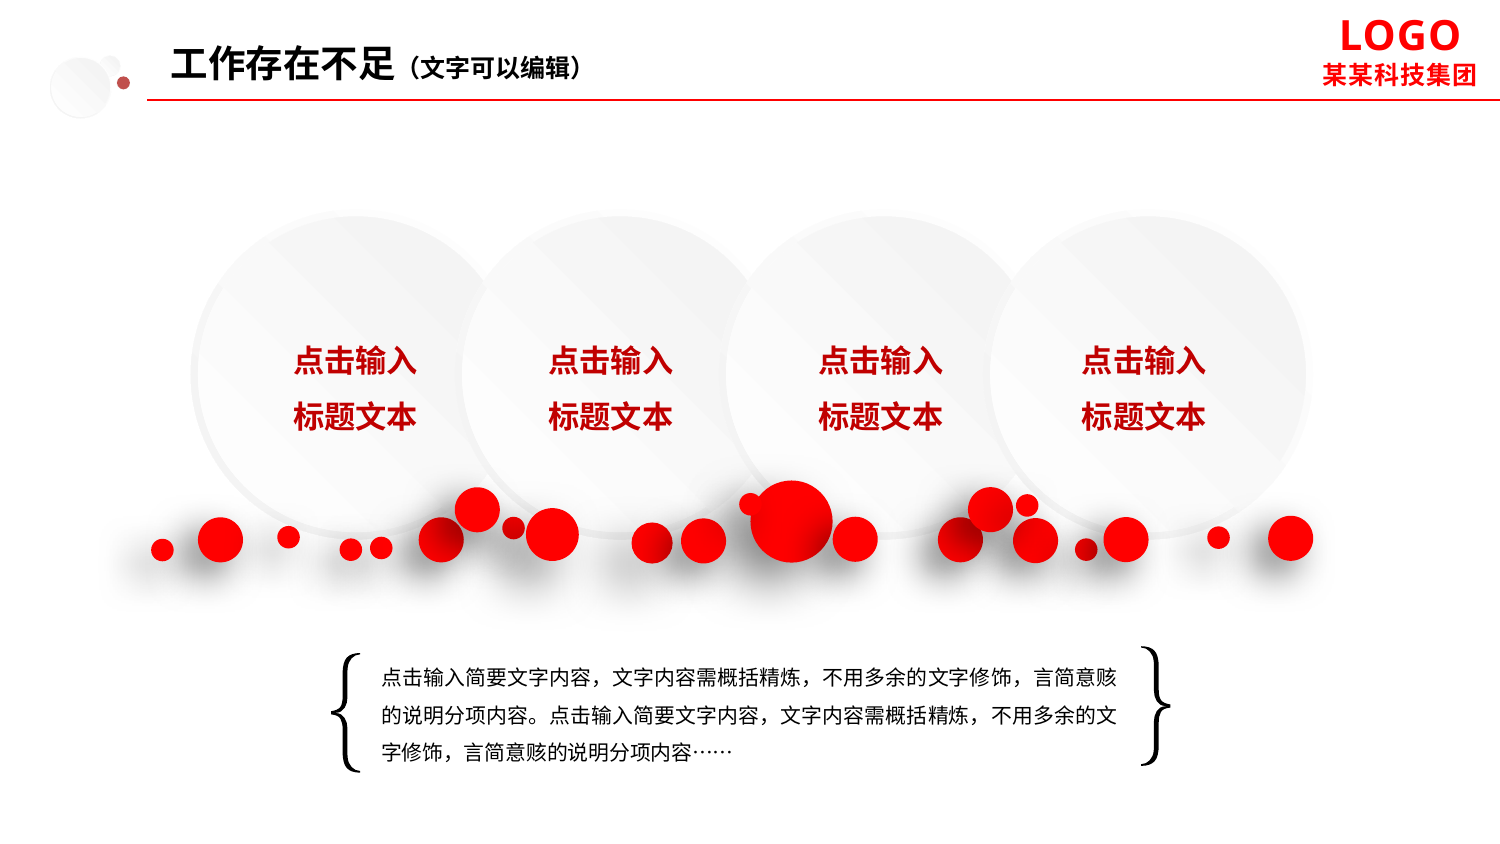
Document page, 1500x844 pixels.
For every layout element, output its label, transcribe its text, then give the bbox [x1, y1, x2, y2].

text_box 点击输入简要文字内容，文字内容需概括精炼，不用多余的文字修饰，言简意赅的说明分项内容。点击输入简要文字内容，文字内容需概括精炼，不用多余的文字修饰，言简意赅的说明分项内容…… [381, 652, 1118, 765]
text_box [718, 209, 980, 540]
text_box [982, 209, 1314, 540]
text_box [760, 550, 792, 565]
text_box 工作存在不足（文字可以编辑） [159, 34, 736, 91]
text_box [1103, 549, 1149, 565]
text_box [331, 653, 361, 773]
text_box [680, 549, 725, 566]
text_box [1268, 546, 1315, 563]
text_box [197, 549, 238, 565]
text_box [1020, 557, 1034, 566]
text_box [832, 549, 878, 564]
text_box [337, 549, 365, 564]
text_box [1141, 646, 1171, 766]
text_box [190, 209, 452, 540]
text_box [630, 549, 639, 562]
text_box [371, 549, 395, 562]
text_box [527, 549, 577, 564]
text_box [149, 536, 176, 564]
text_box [454, 209, 716, 540]
